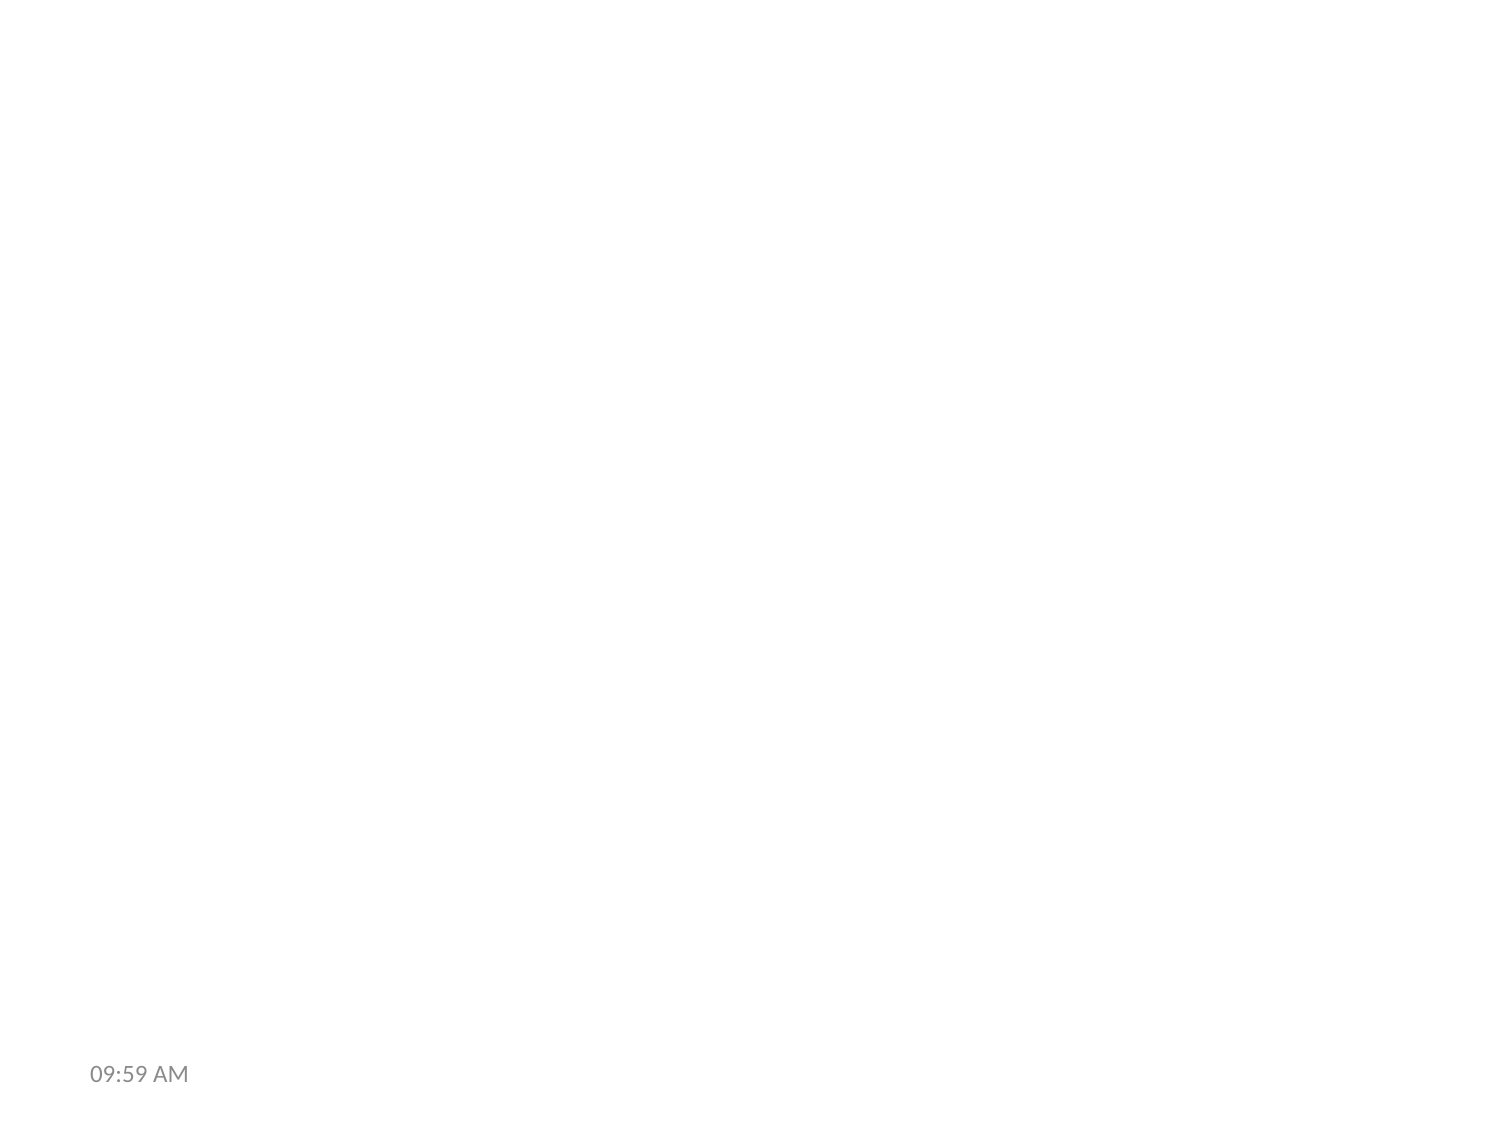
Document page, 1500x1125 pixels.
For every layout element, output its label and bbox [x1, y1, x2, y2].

slide_number [75, 1042, 425, 1103]
